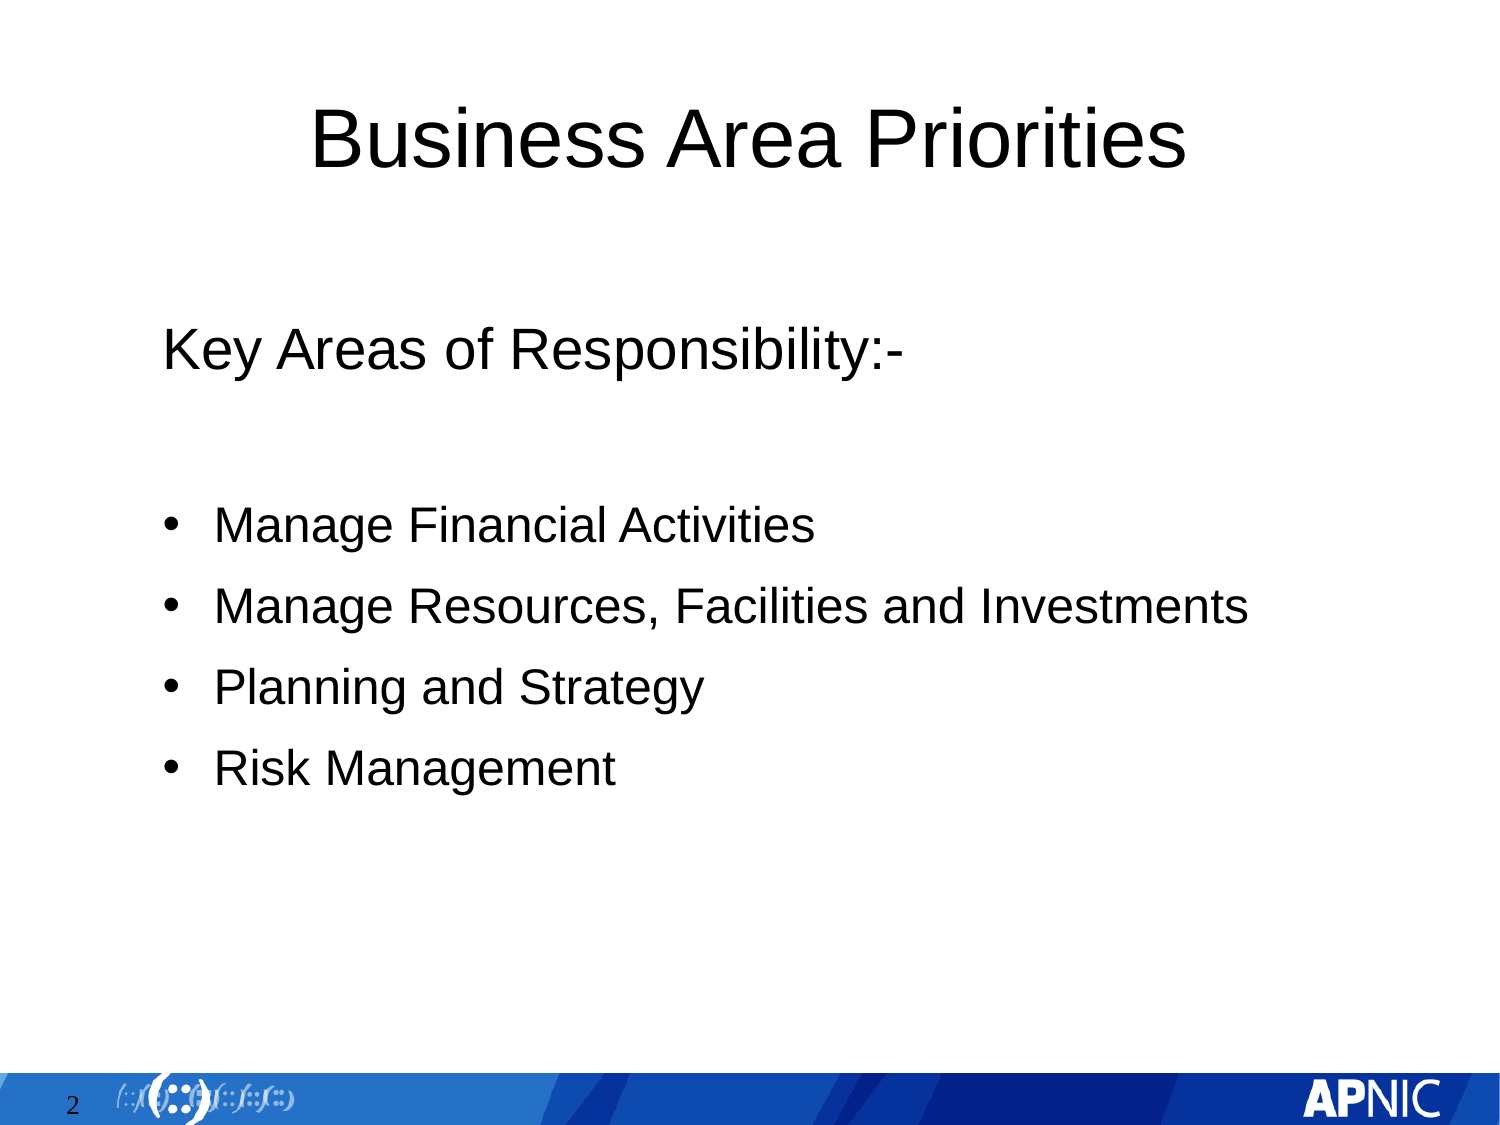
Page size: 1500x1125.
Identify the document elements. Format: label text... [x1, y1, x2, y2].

picture [0, 1069, 162, 1125]
slide_number 2 [15, 1087, 81, 1119]
picture [1388, 1069, 1500, 1125]
list Key Areas of Responsibility:- Manage Financial Activities Manage Resources, Facilities and Investments Planning and Strategy Risk Management [162, 219, 1388, 1125]
title Business Area Priorities [74, 44, 1425, 233]
